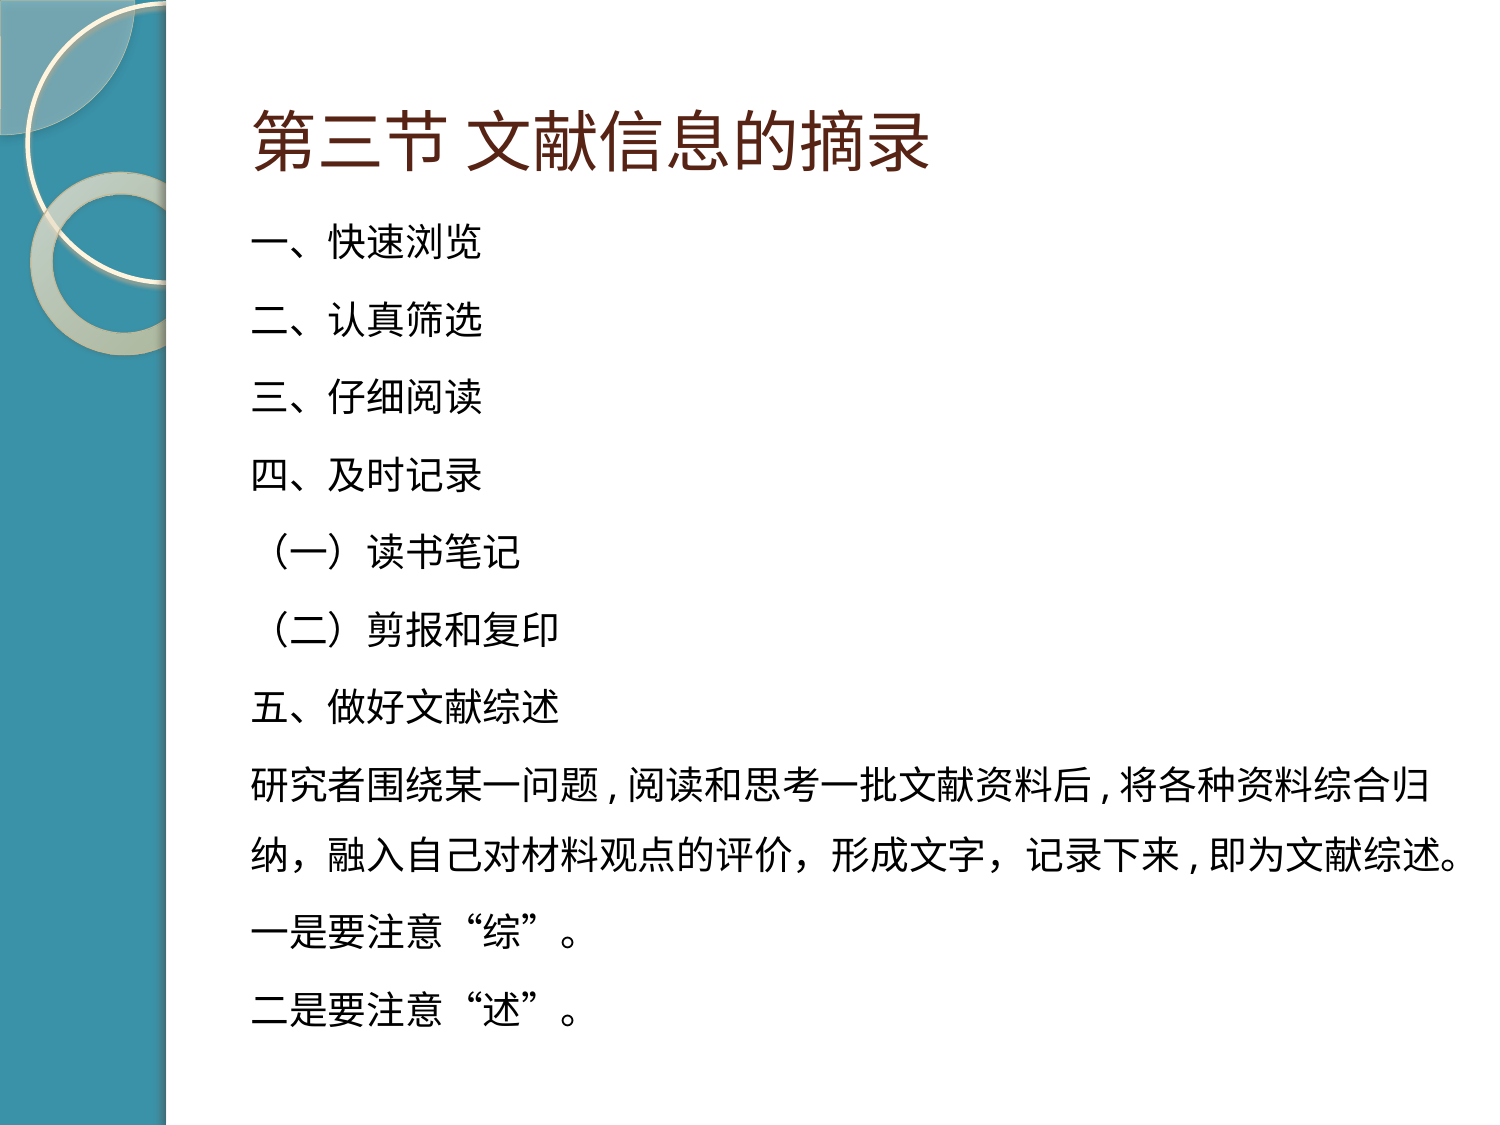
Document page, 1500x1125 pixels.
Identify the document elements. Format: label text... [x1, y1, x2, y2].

title 第三节 文献信息的摘录 [235, 45, 1466, 186]
list 一、快速浏览 二、认真筛选 三、仔细阅读 四、及时记录 （一）读书笔记 （二）剪报和复印 五、做好文献综述 研究者围绕某一问题,阅读和思考一批文献资料后,将各种资料综合归纳，融入自己对材料观点的评价，形成文字，记录下来,即为文献综述。 一是要注意“综”。 二是要注意“述”。 [235, 186, 1466, 1107]
